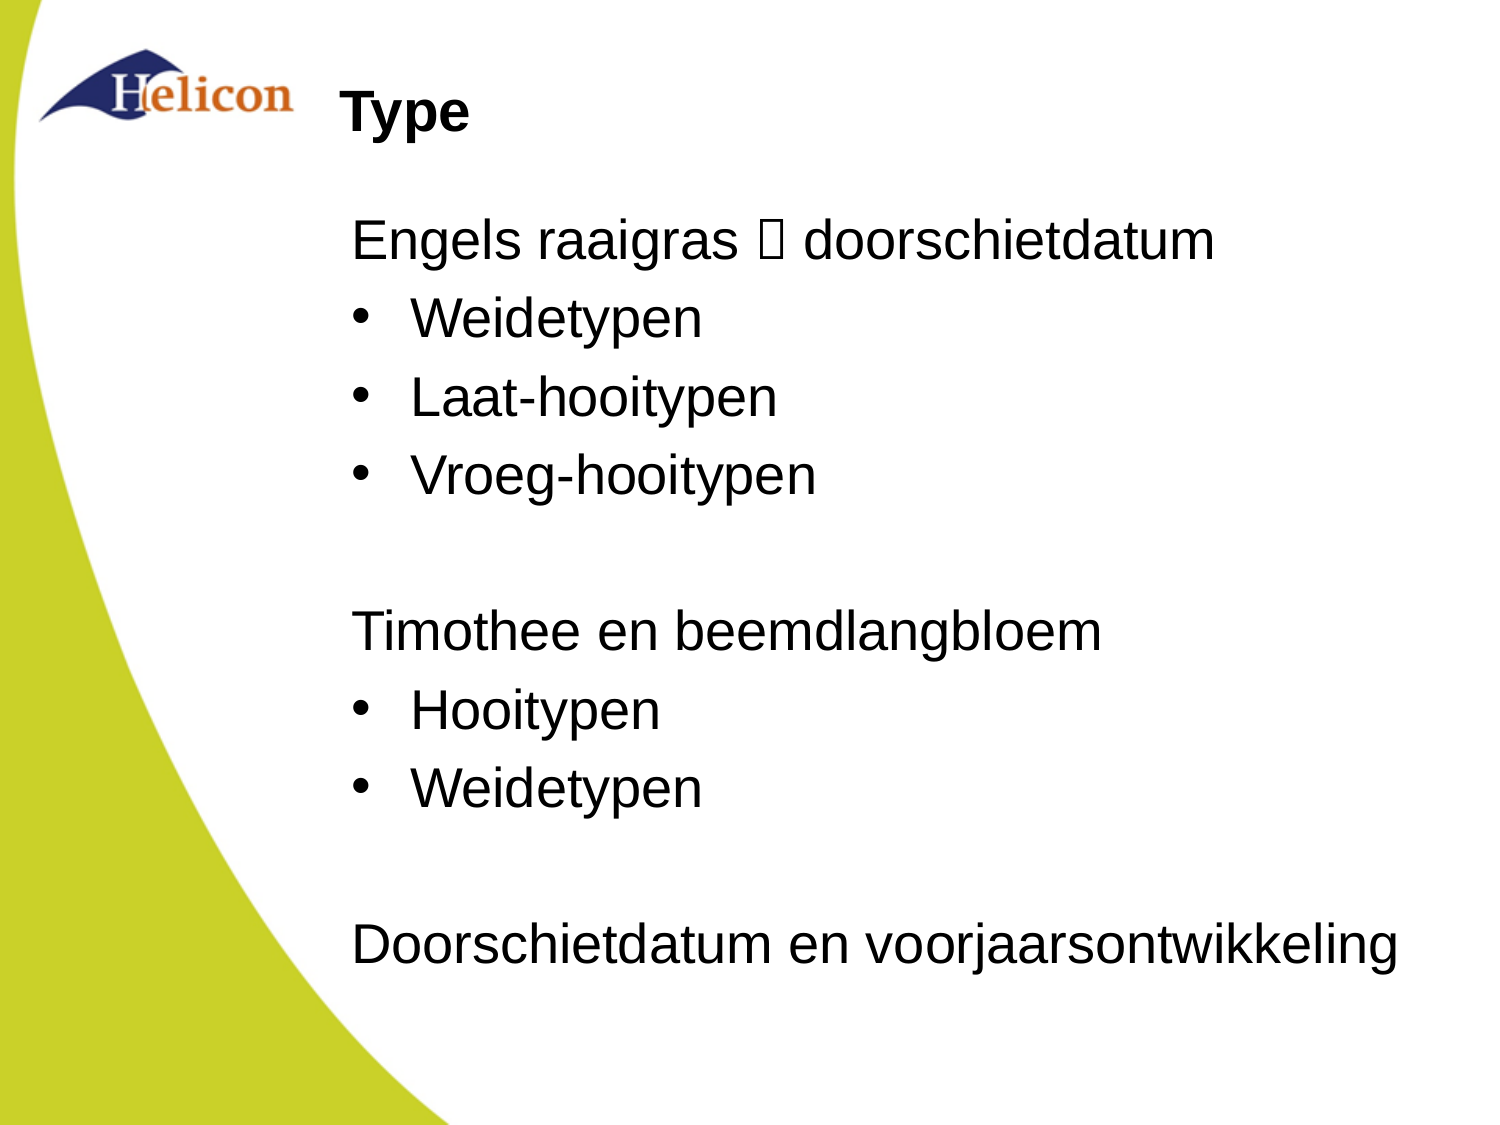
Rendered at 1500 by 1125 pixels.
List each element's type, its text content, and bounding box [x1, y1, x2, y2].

picture [0, 0, 1500, 1125]
list Engels raaigras  doorschietdatum Weidetypen Laat-hooitypen Vroeg-hooitypen Timothee en beemdlangbloem Hooitypen Weidetypen Doorschietdatum en voorjaarsontwikkeling [336, 196, 1425, 1005]
title Type [324, 54, 1415, 161]
